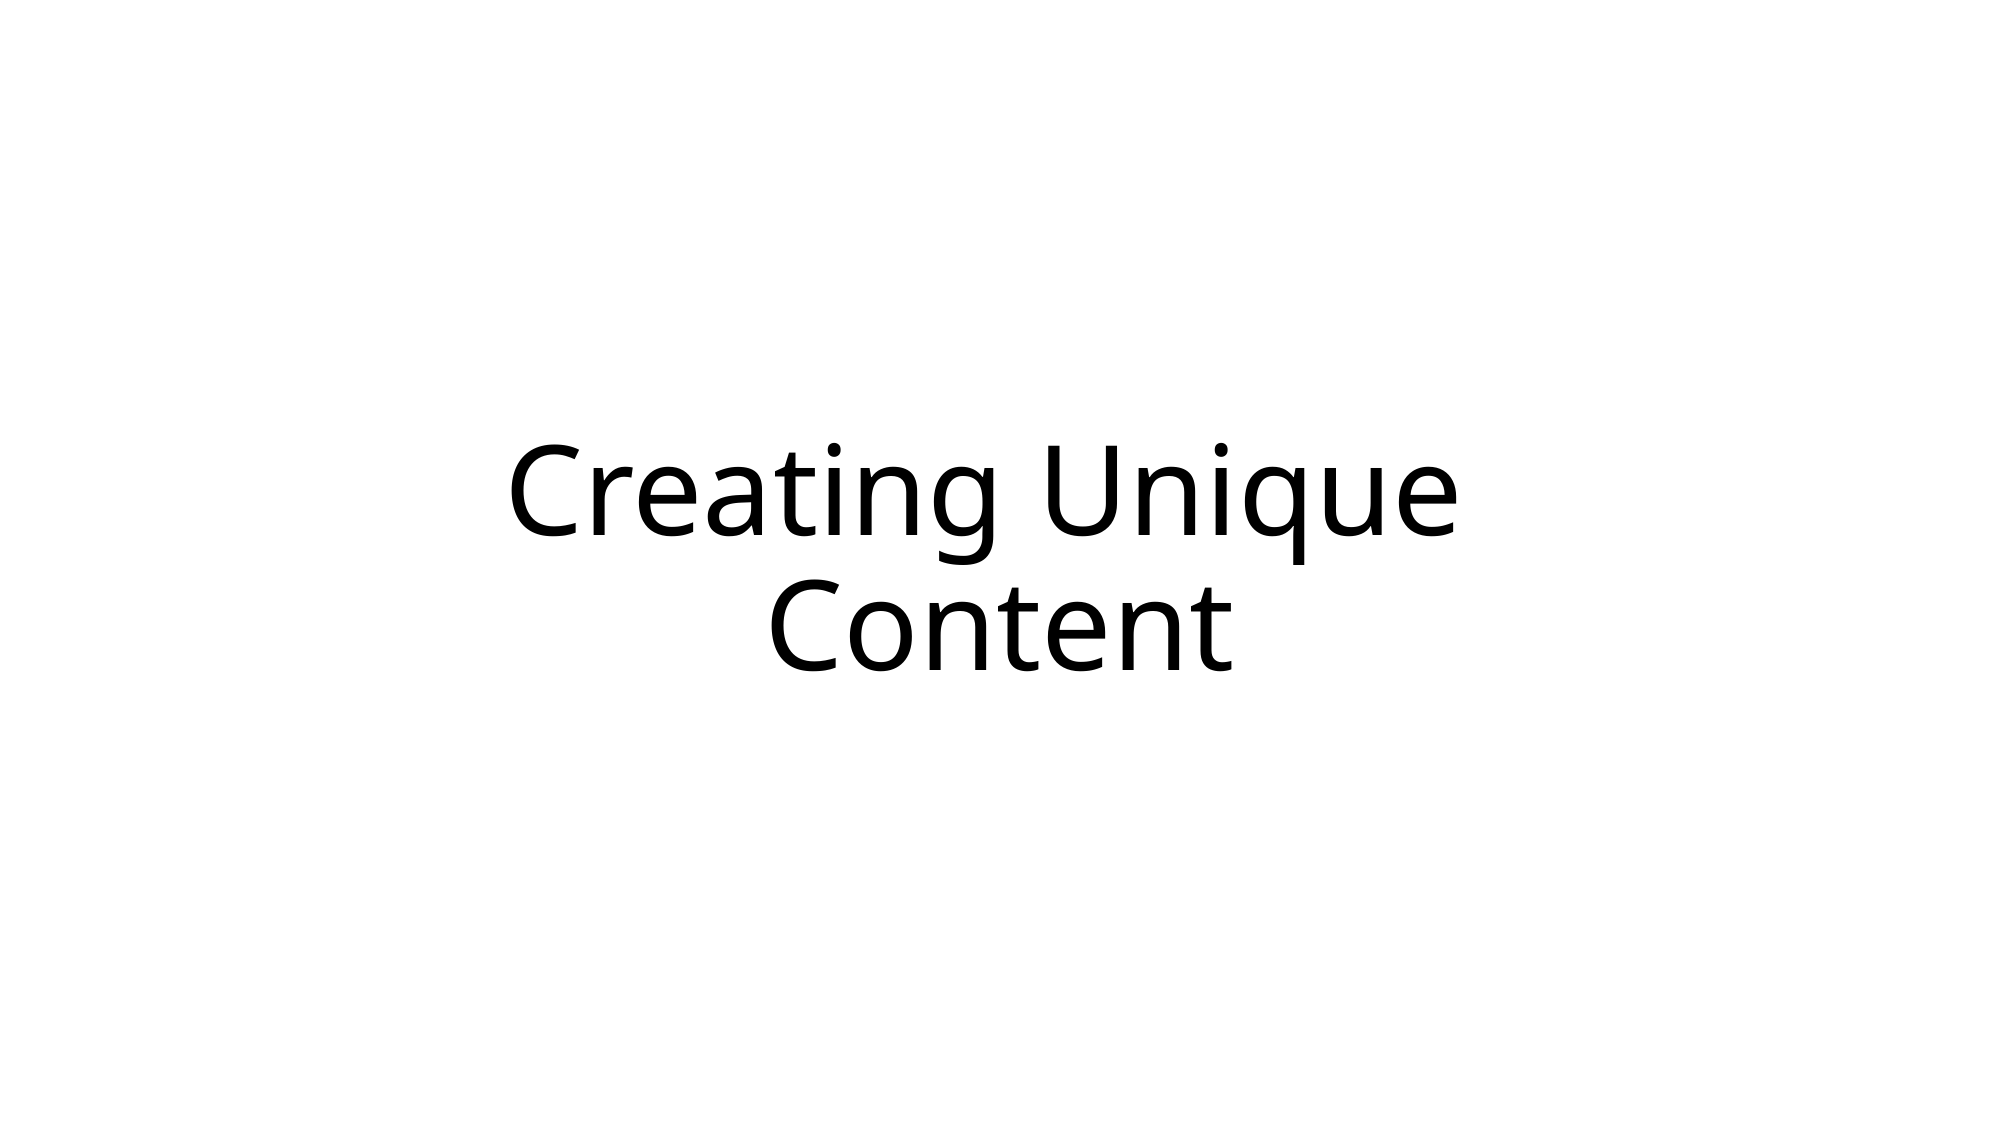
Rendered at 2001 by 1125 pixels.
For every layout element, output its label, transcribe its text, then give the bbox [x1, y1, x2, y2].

title Creating Unique Content [249, 313, 1750, 706]
